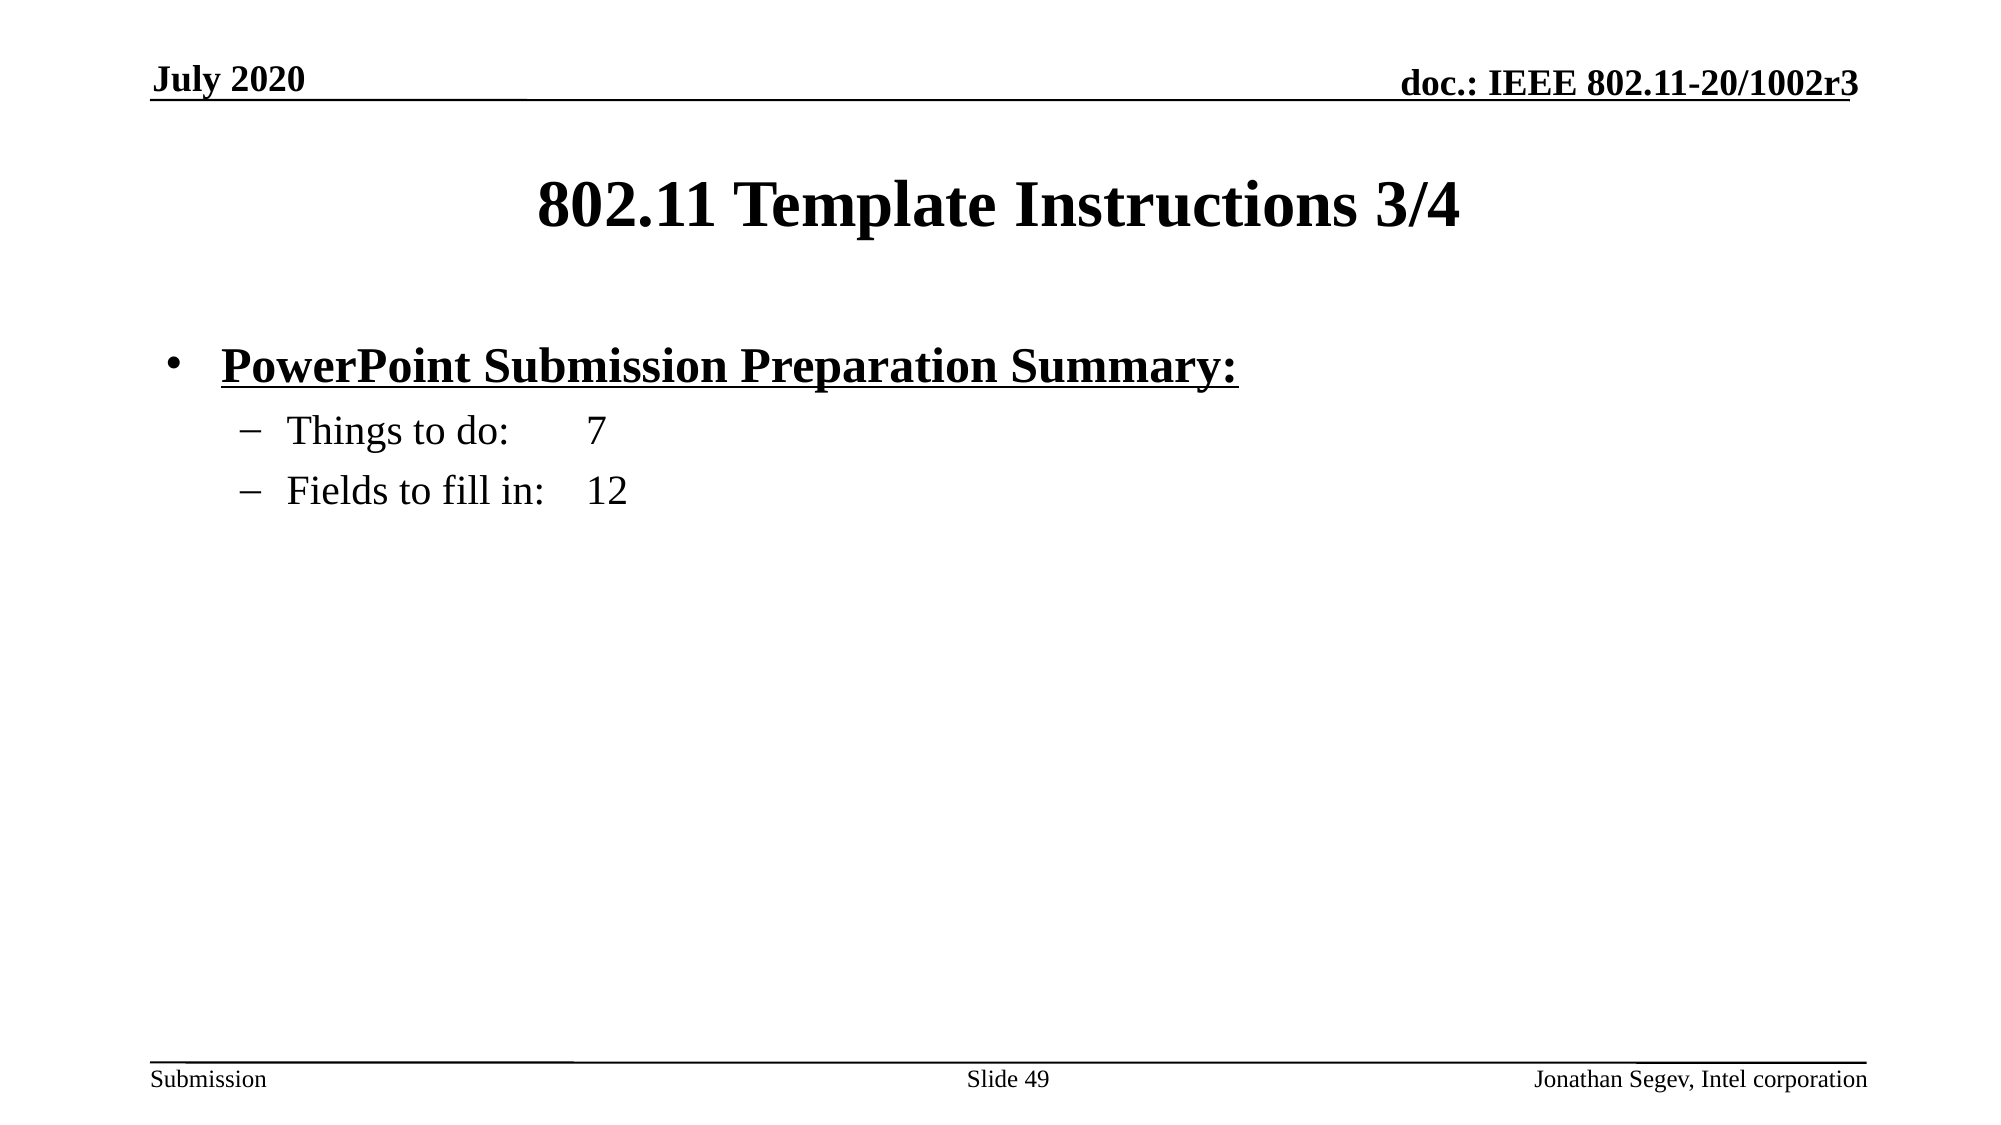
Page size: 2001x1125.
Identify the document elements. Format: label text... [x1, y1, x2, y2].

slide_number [152, 54, 563, 100]
title 802.11 Template Instructions 3/4 [149, 112, 1850, 288]
list PowerPoint Submission Preparation Summary: Things to do: 7 Fields to fill in: 12 [149, 324, 1850, 1000]
slide_number Slide 49 [950, 1061, 1067, 1123]
footer Jonathan Segev, Intel corporation [1171, 1061, 1869, 1093]
